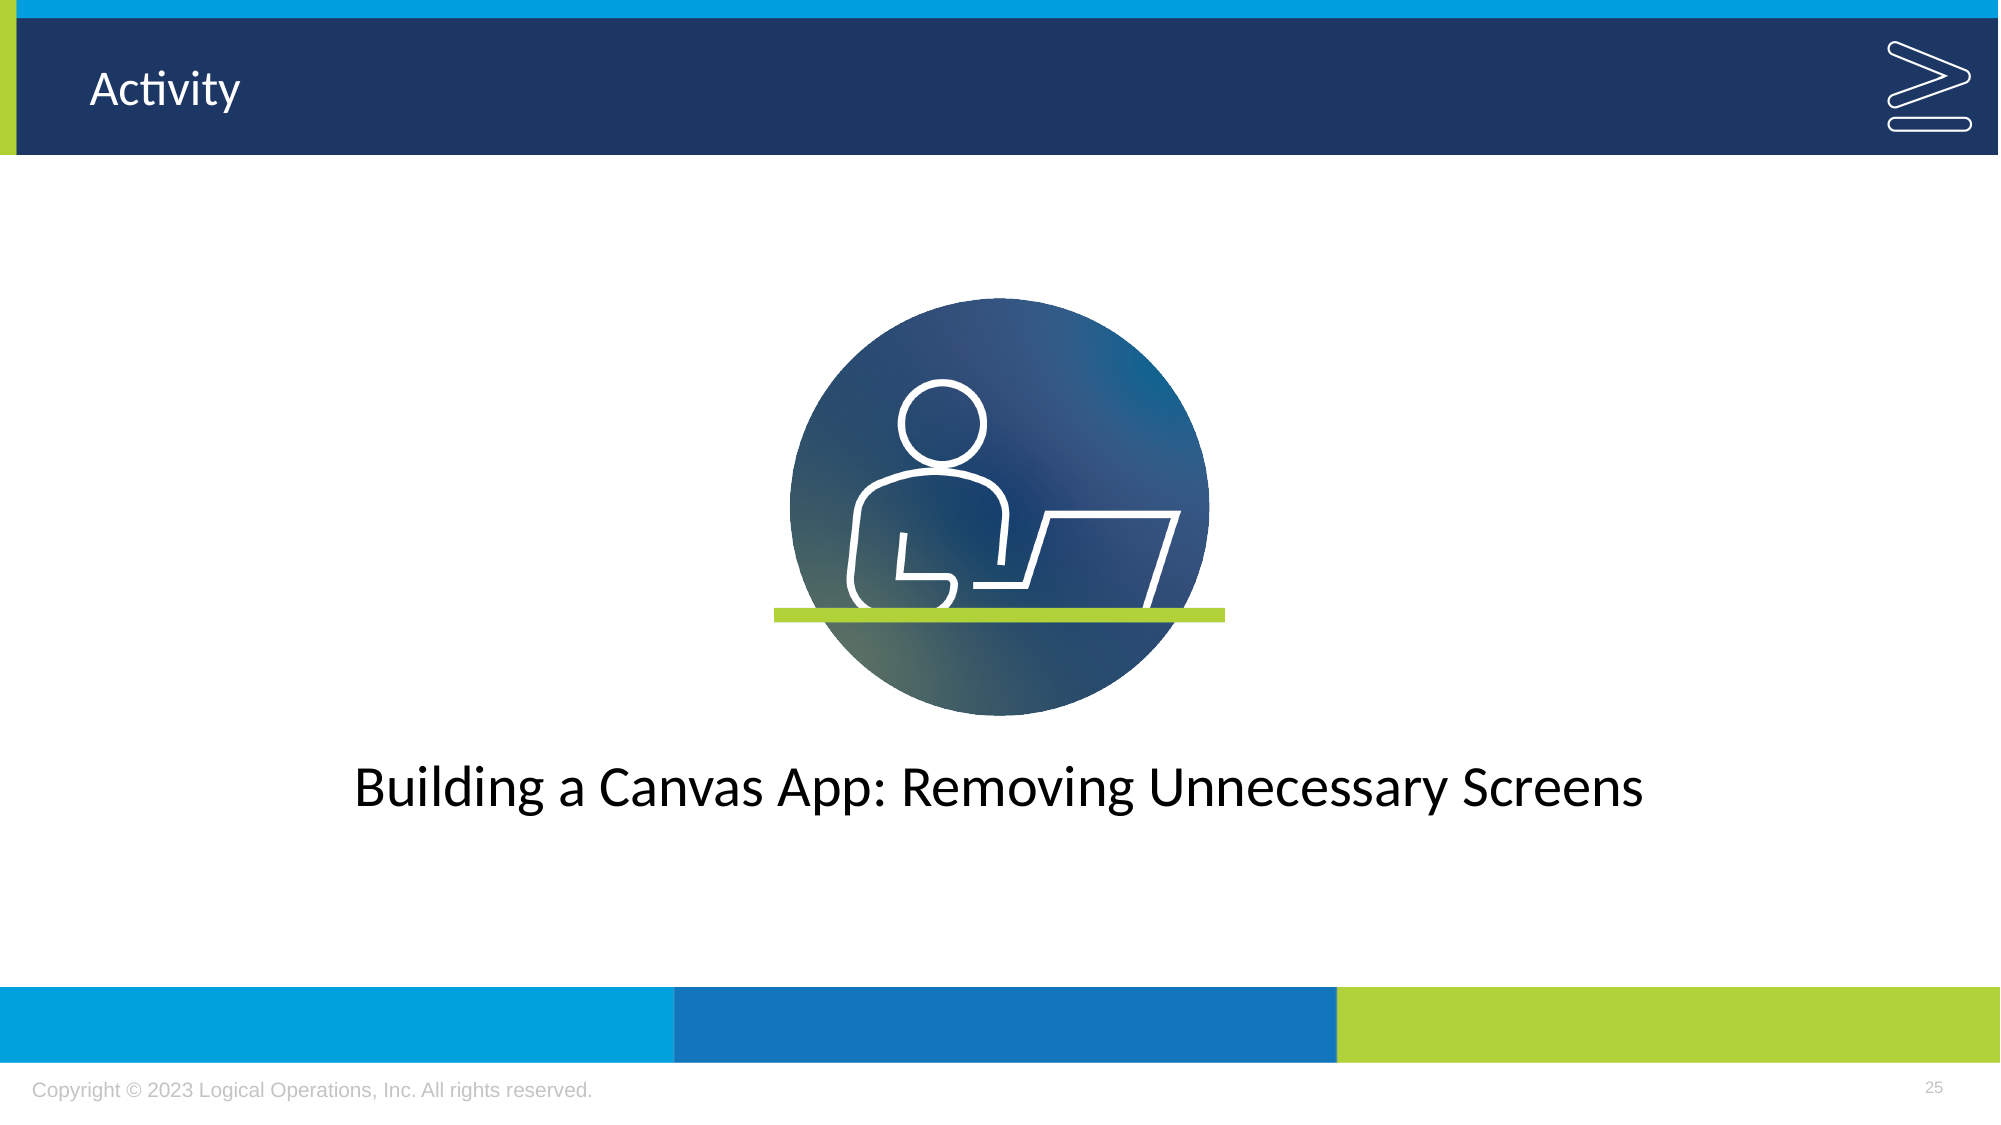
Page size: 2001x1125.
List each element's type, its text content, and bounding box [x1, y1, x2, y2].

picture [774, 298, 1225, 716]
slide_number 25 [1491, 1057, 1959, 1118]
picture [0, 0, 1998, 155]
picture [674, 987, 2000, 1063]
list Building a Canvas App: Removing Unnecessary Screens [125, 740, 1875, 841]
